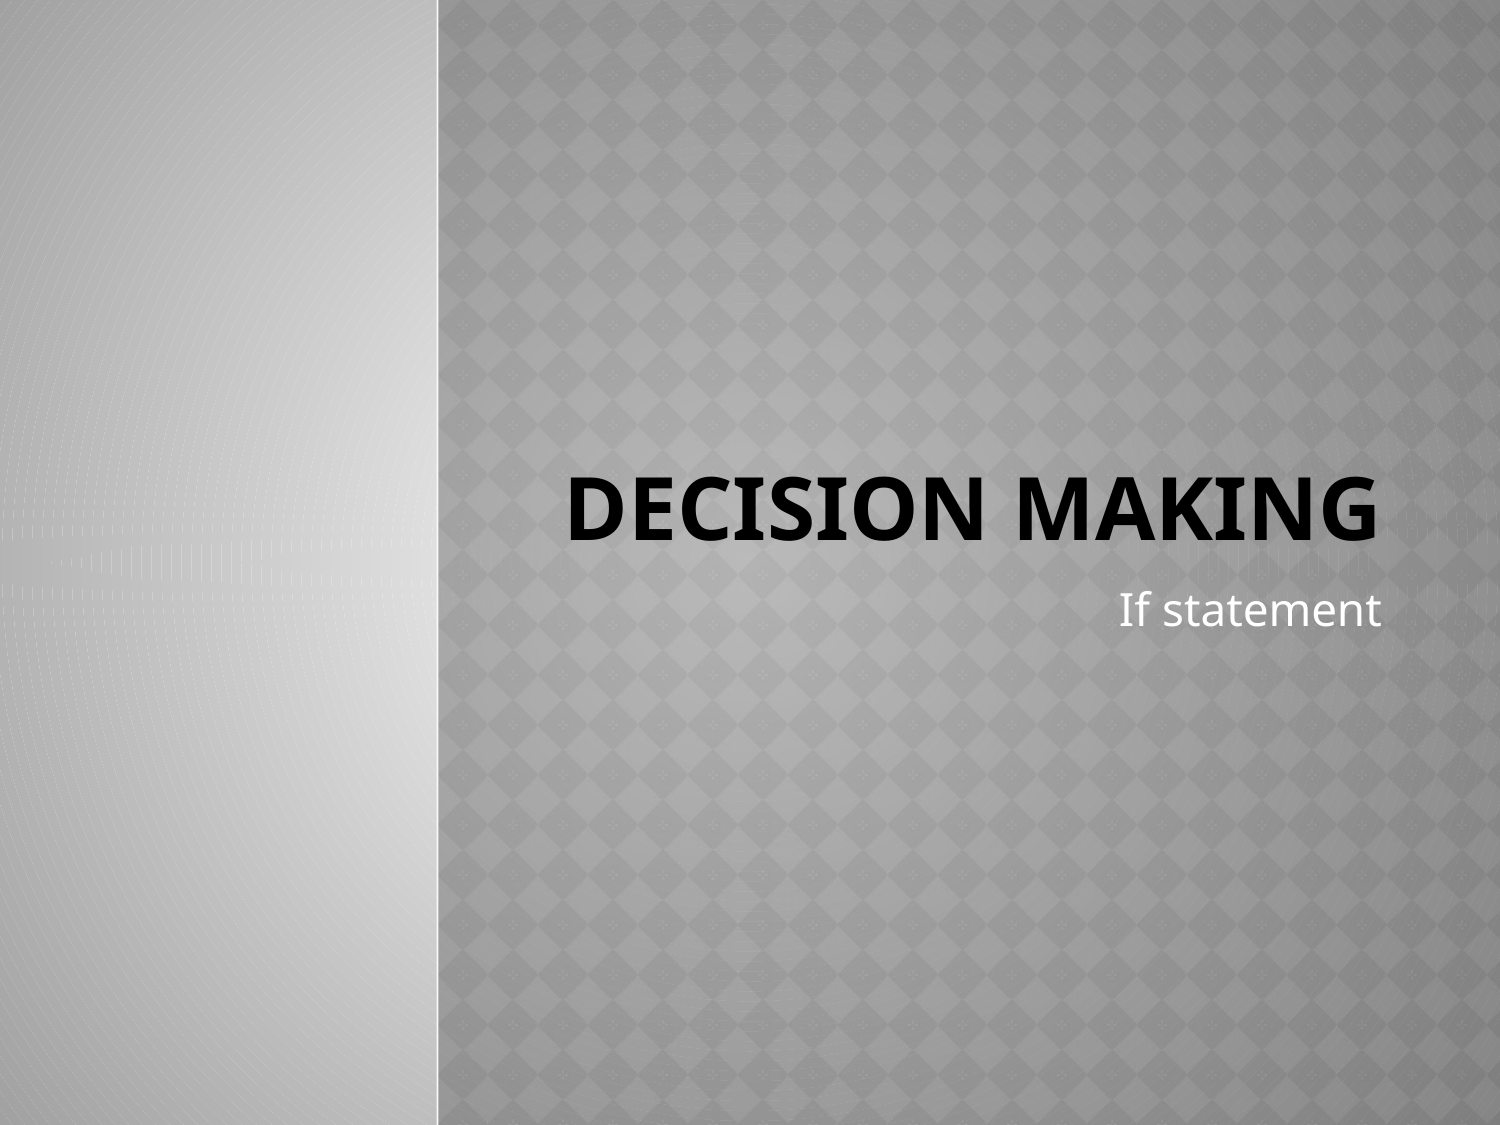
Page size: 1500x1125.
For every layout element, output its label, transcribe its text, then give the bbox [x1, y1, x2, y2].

subtitle If statement [550, 580, 1390, 762]
title Decision making [552, 87, 1390, 558]
